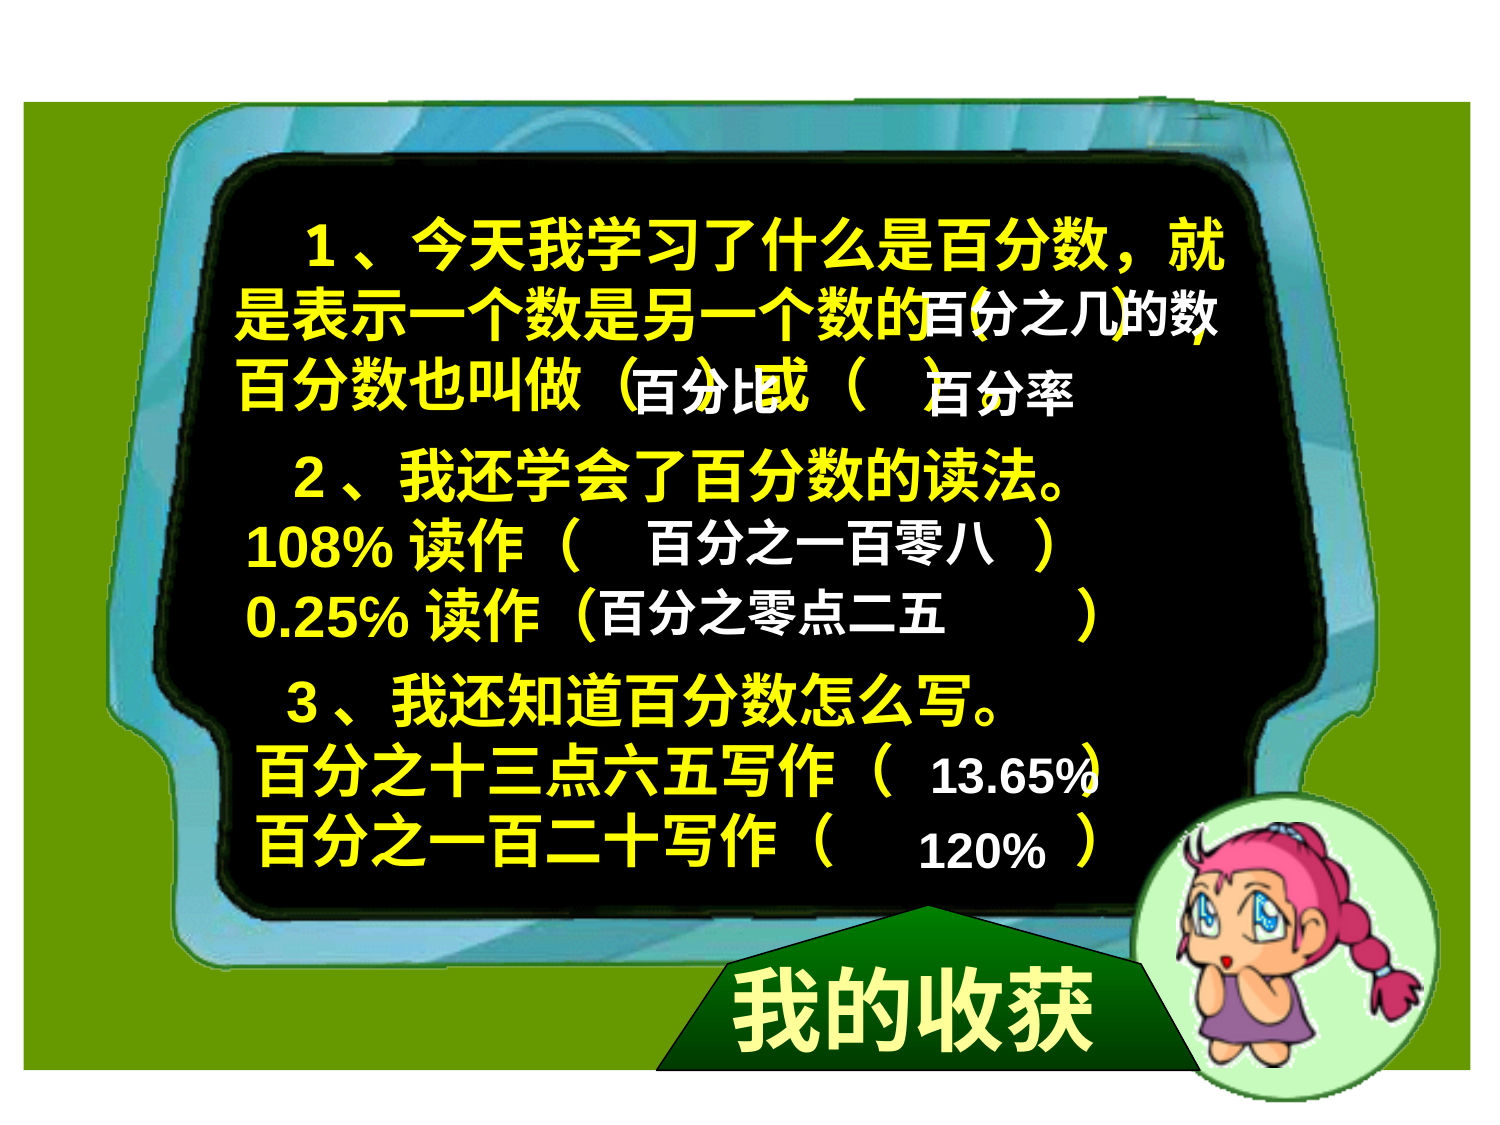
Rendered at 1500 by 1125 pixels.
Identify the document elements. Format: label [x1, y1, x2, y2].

text_box [656, 904, 1171, 1071]
text_box [23, 101, 100, 1071]
picture [105, 70, 1500, 1125]
